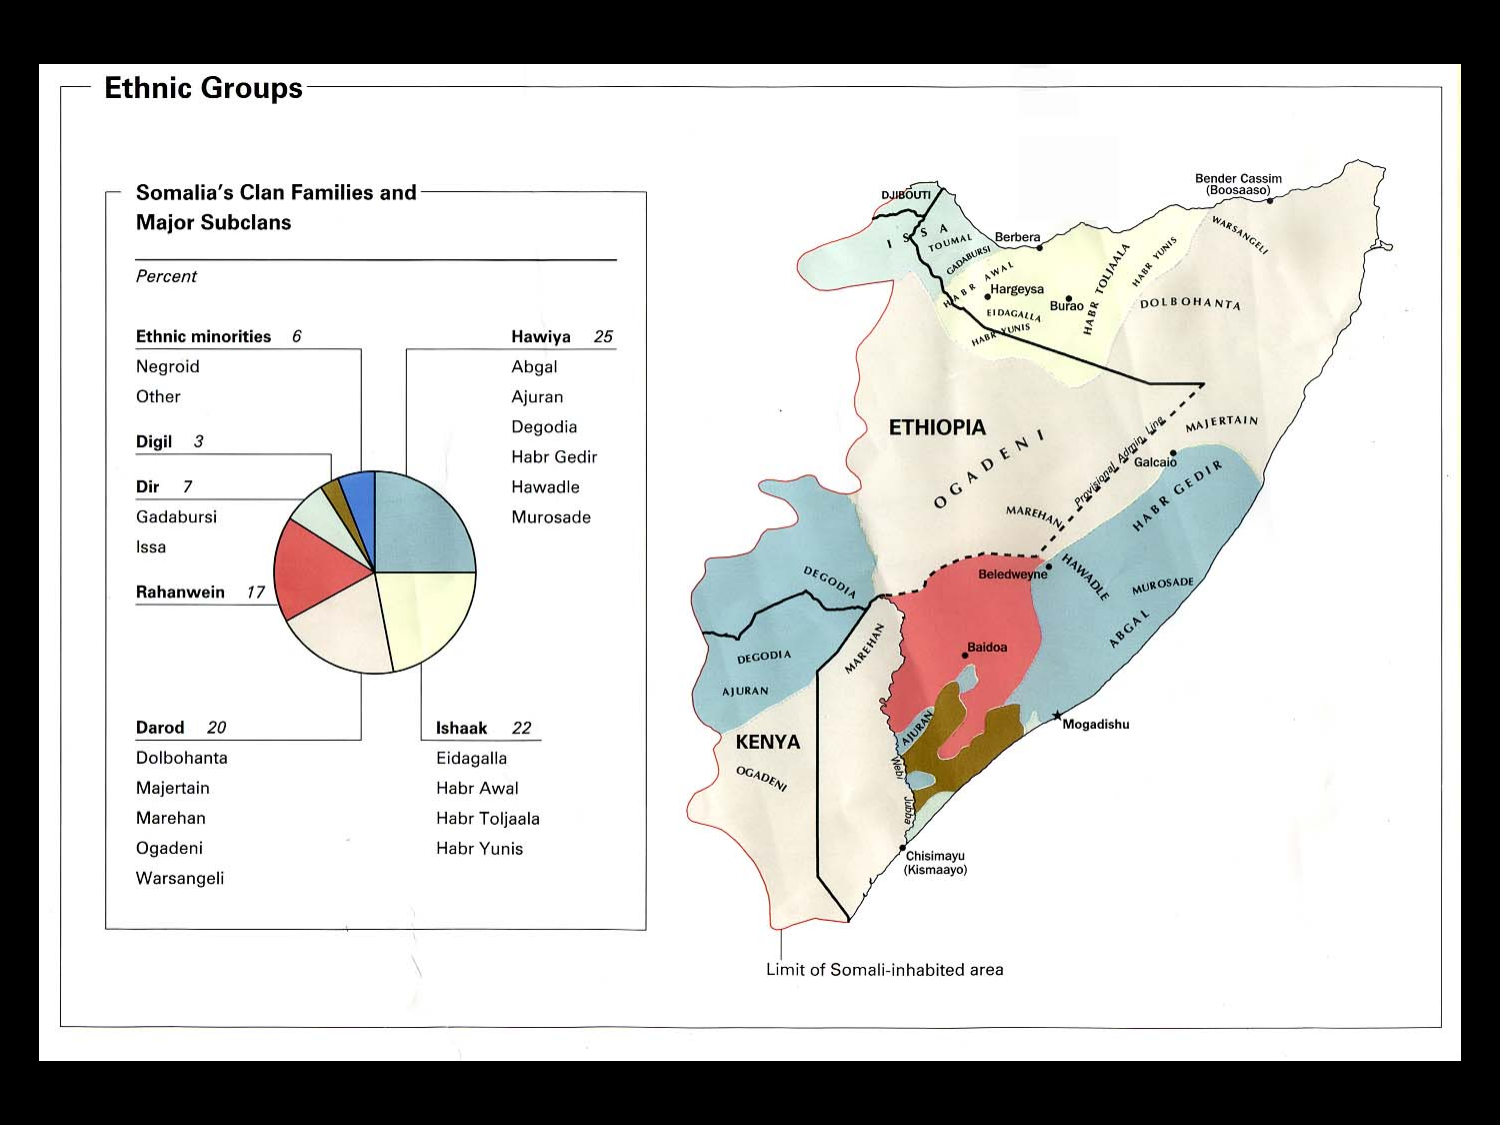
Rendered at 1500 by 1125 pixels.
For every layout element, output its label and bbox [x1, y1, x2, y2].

picture [38, 64, 1462, 1061]
